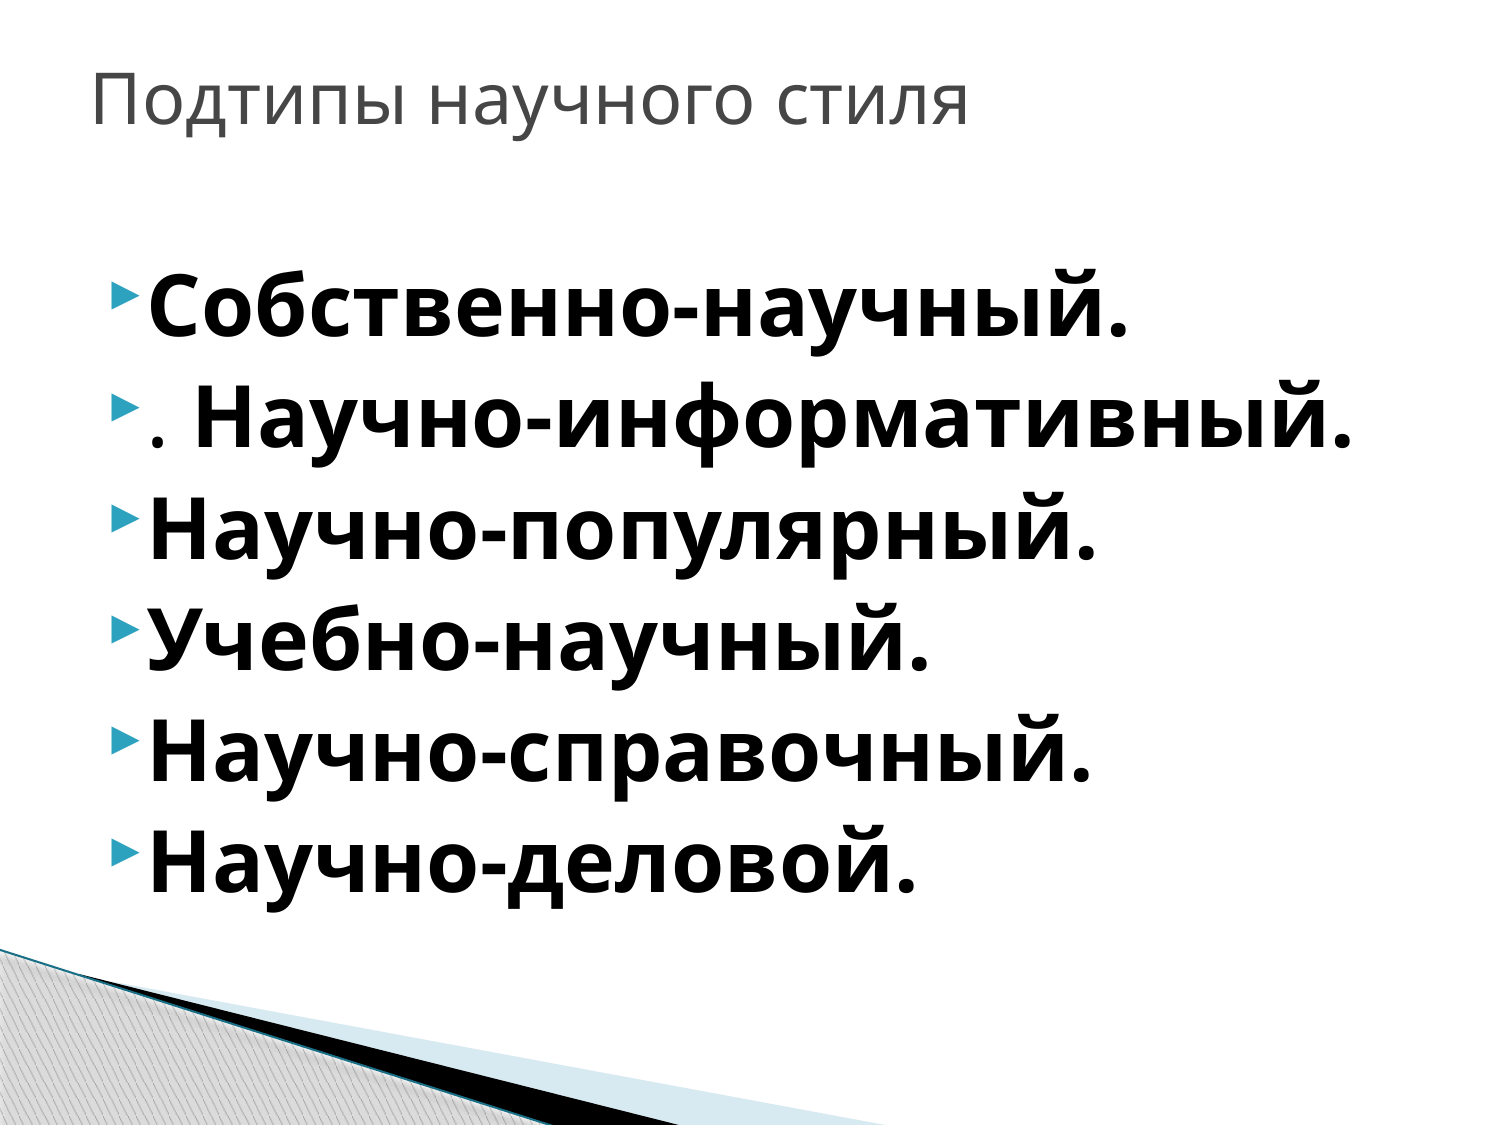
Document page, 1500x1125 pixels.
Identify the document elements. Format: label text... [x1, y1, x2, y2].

title Подтипы научного стиля [75, 45, 1425, 233]
list Собственно-научный. . Научно-информативный. Научно-популярный. Учебно-научный. Научно-справочный. Научно-деловой. [75, 243, 1425, 986]
